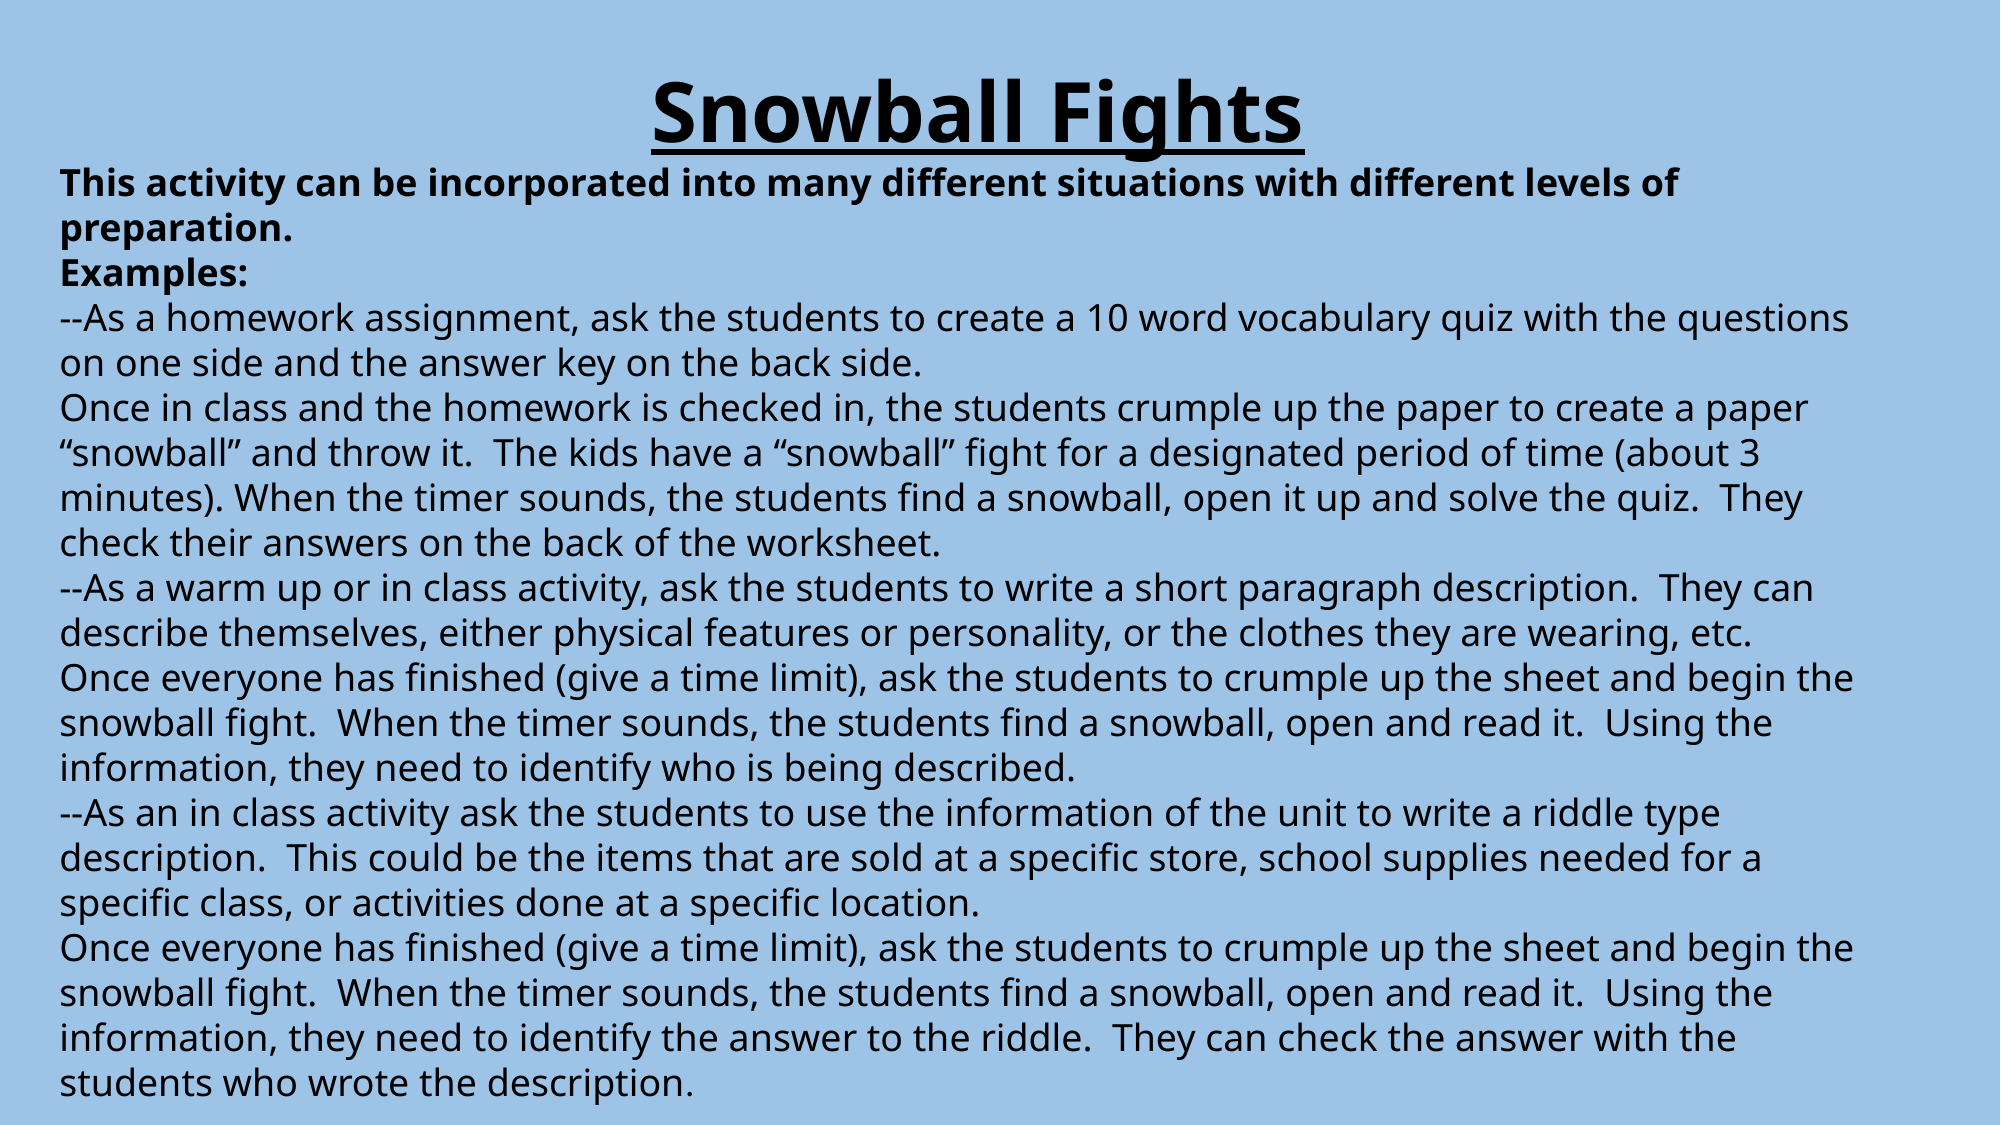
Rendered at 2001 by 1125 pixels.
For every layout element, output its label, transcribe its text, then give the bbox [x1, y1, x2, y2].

text_box Snowball Fights This activity can be incorporated into many different situations with different levels of preparation. Examples: --As a homework assignment, ask the students to create a 10 word vocabulary quiz with the questions on one side and the answer key on the back side. Once in class and the homework is checked in, the students crumple up the paper to create a paper “snowball” and throw it. The kids have a “snowball” fight for a designated period of time (about 3 minutes). When the timer sounds, the students find a snowball, open it up and solve the quiz. They check their answers on the back of the worksheet. --As a warm up or in class activity, ask the students to write a short paragraph description. They can describe themselves, either physical features or personality, or the clothes they are wearing, etc. Once everyone has finished (give a time limit), ask the students to crumple up the sheet and begin the snowball fight. When the timer sounds, the students find a snowball, open and read it. Using the information, they need to identify who is being described. --As an in class activity ask the students to use the information of the unit to write a riddle type description. This could be the items that are sold at a specific store, school supplies needed for a specific class, or activities done at a specific location. Once everyone has finished (give a time limit), ask the students to crumple up the sheet and begin the snowball fight. When the timer sounds, the students find a snowball, open and read it. Using the information, they need to identify the answer to the riddle. They can check the answer with the students who wrote the description. [44, 52, 1913, 1125]
